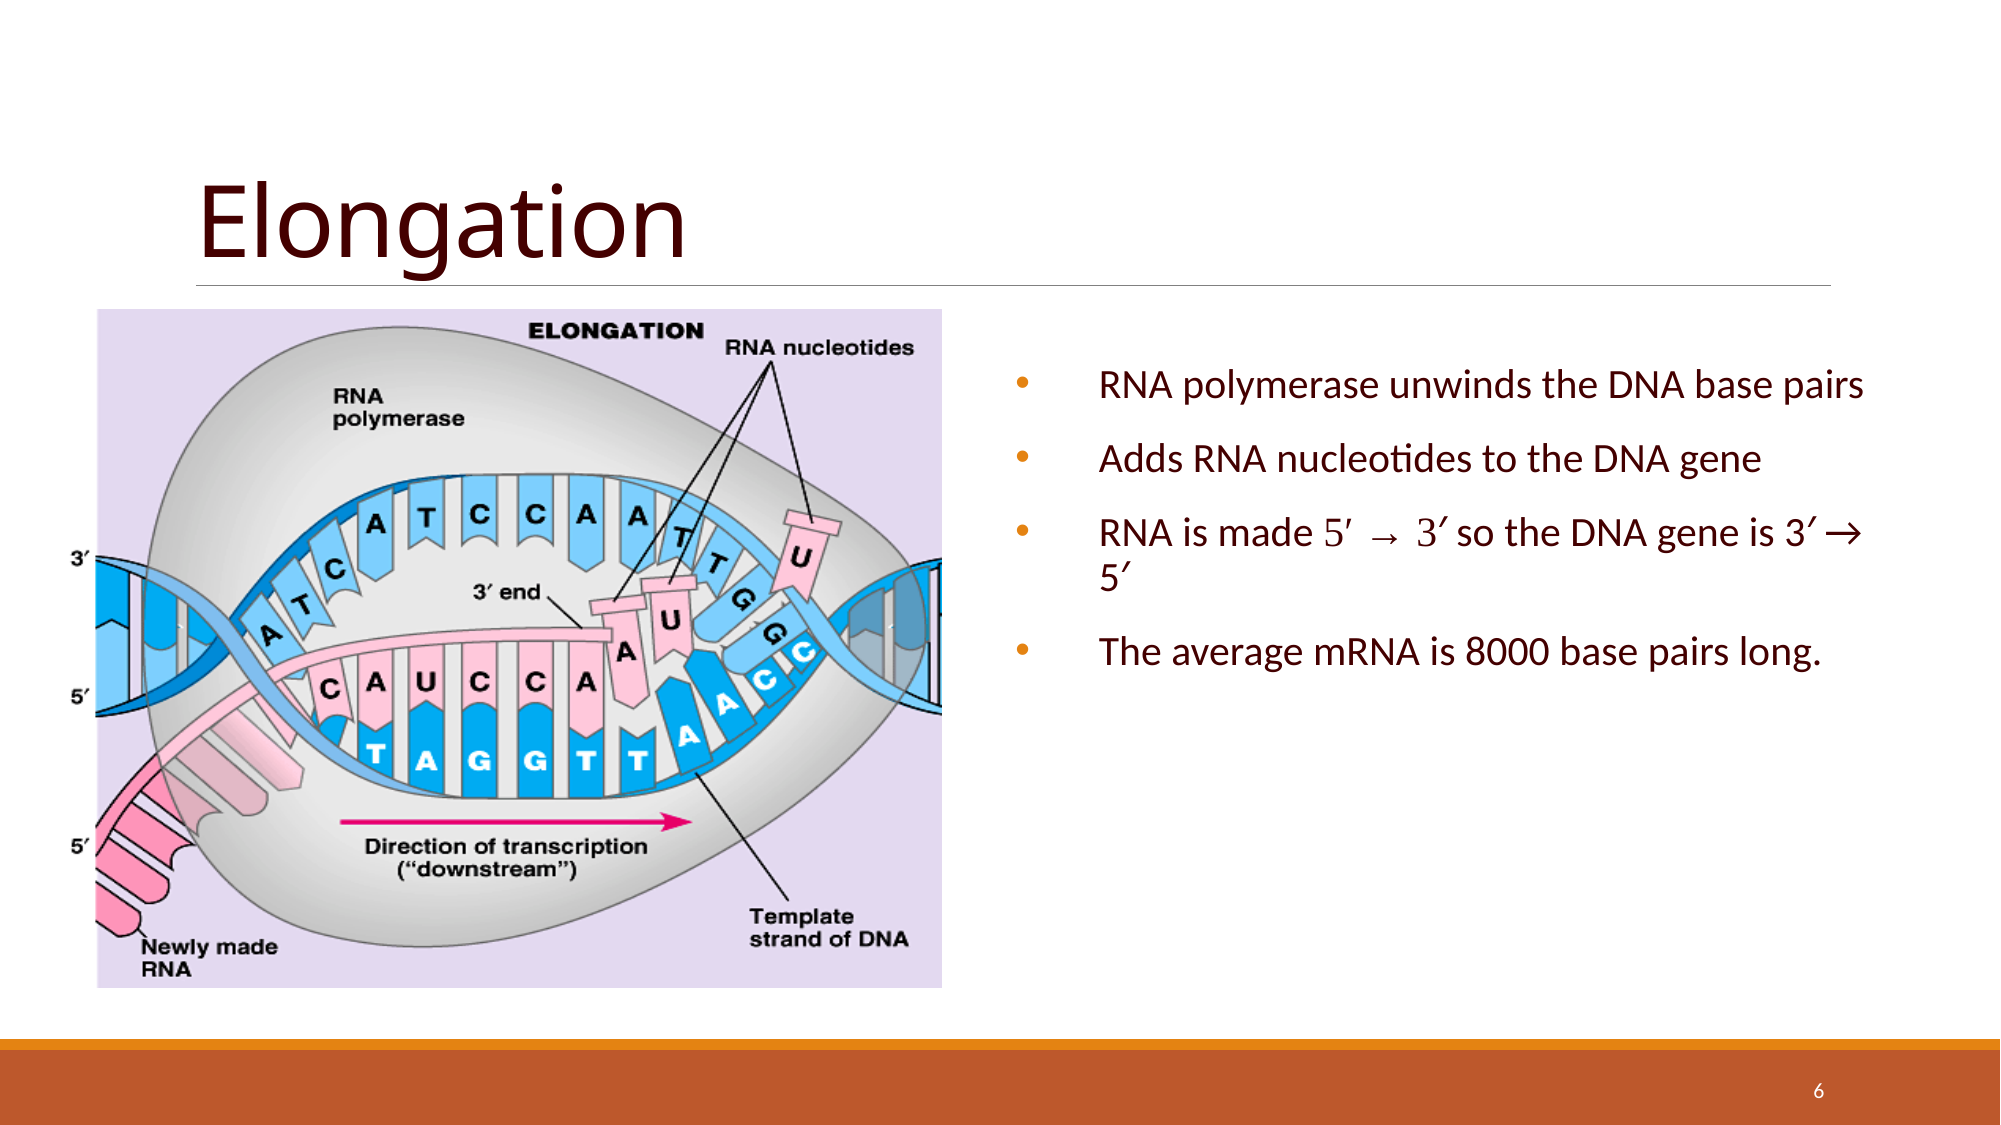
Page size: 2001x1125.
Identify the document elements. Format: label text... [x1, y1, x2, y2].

slide_number 6 [1624, 1059, 1840, 1120]
list RNA polymerase unwinds the DNA base pairs Adds RNA nucleotides to the DNA gene RNA is made 5′ → 3′ so the DNA gene is 3′ → 5′ The average mRNA is 8000 base pairs long. [1015, 354, 1897, 925]
picture [60, 308, 943, 988]
title Elongation Elongation [180, 47, 1830, 285]
